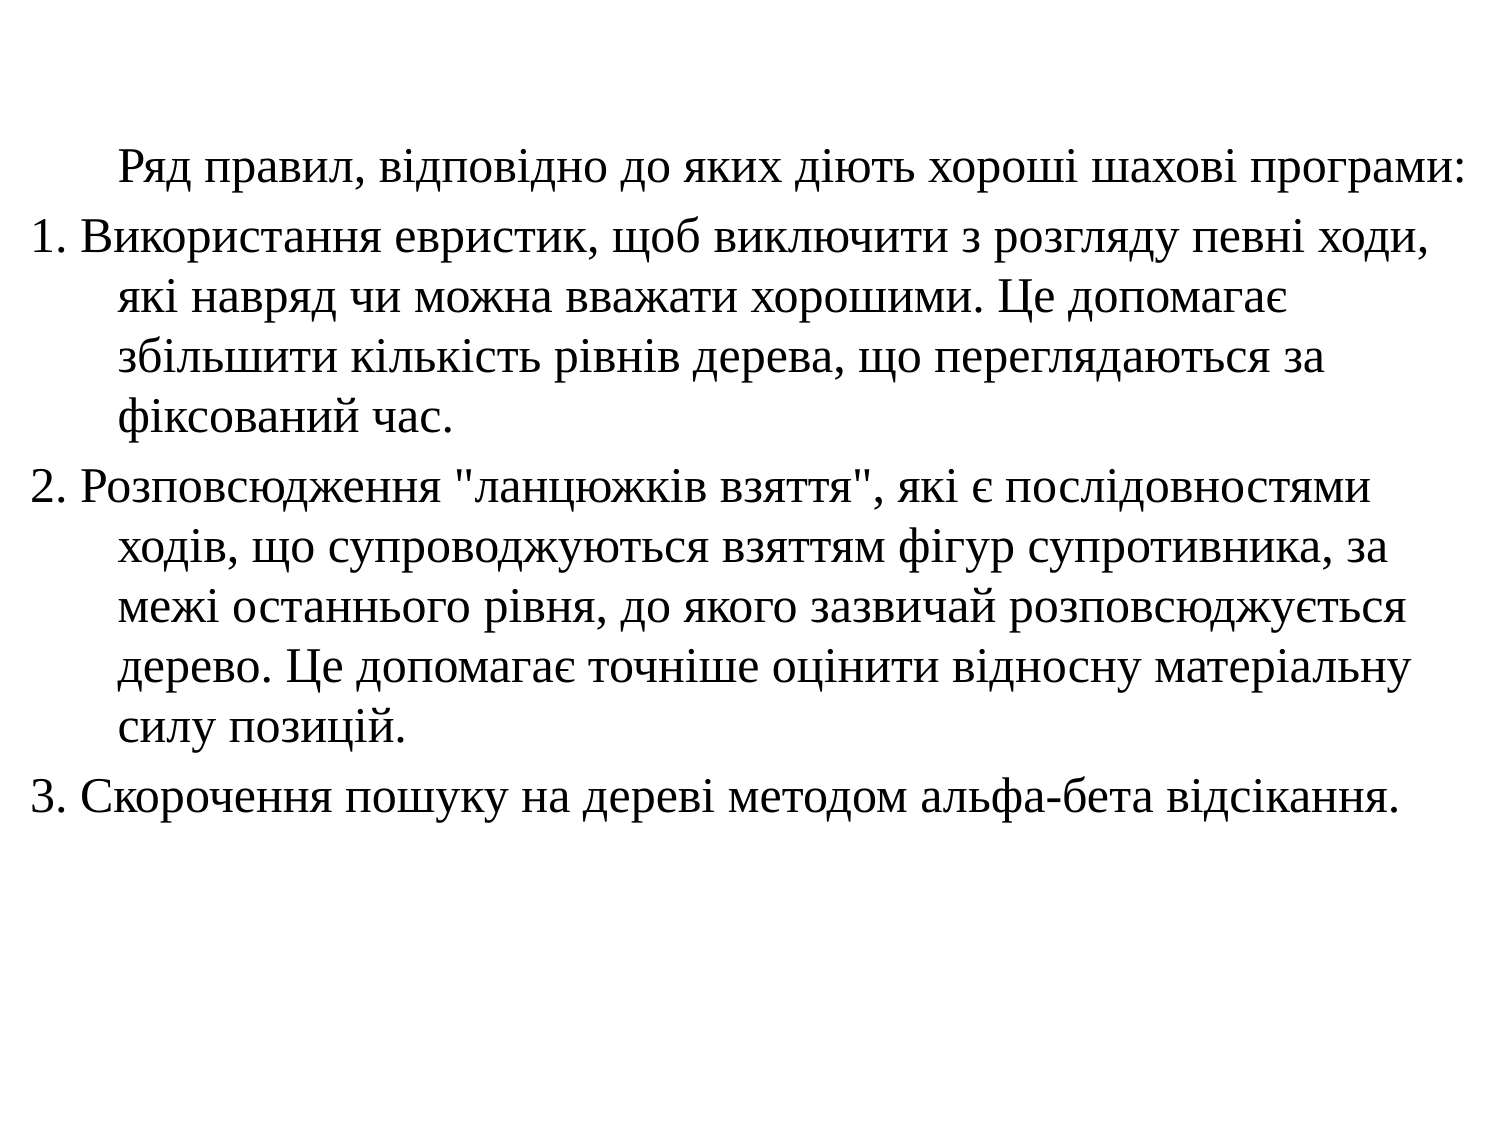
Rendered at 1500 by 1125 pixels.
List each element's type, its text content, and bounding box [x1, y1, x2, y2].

list Ряд правил, відповідно до яких діють хороші шахові програми: 1. Використання евристик, щоб виключити з розгляду певні ходи, які навряд чи можна вважати хорошими. Це допомагає збільшити кількість рівнів дерева, що переглядаються за фіксований час. 2. Розповсюдження "ланцюжків взяття", які є послідовностями ходів, що супроводжуються взяттям фігур супротивника, за межі останнього рівня, до якого зазвичай розповсюджується дерево. Це допомагає точніше оцінити відносну матеріальну силу позицій. 3. Скорочення пошуку на дереві методом альфа-бета відсікання. [0, 125, 1500, 1125]
